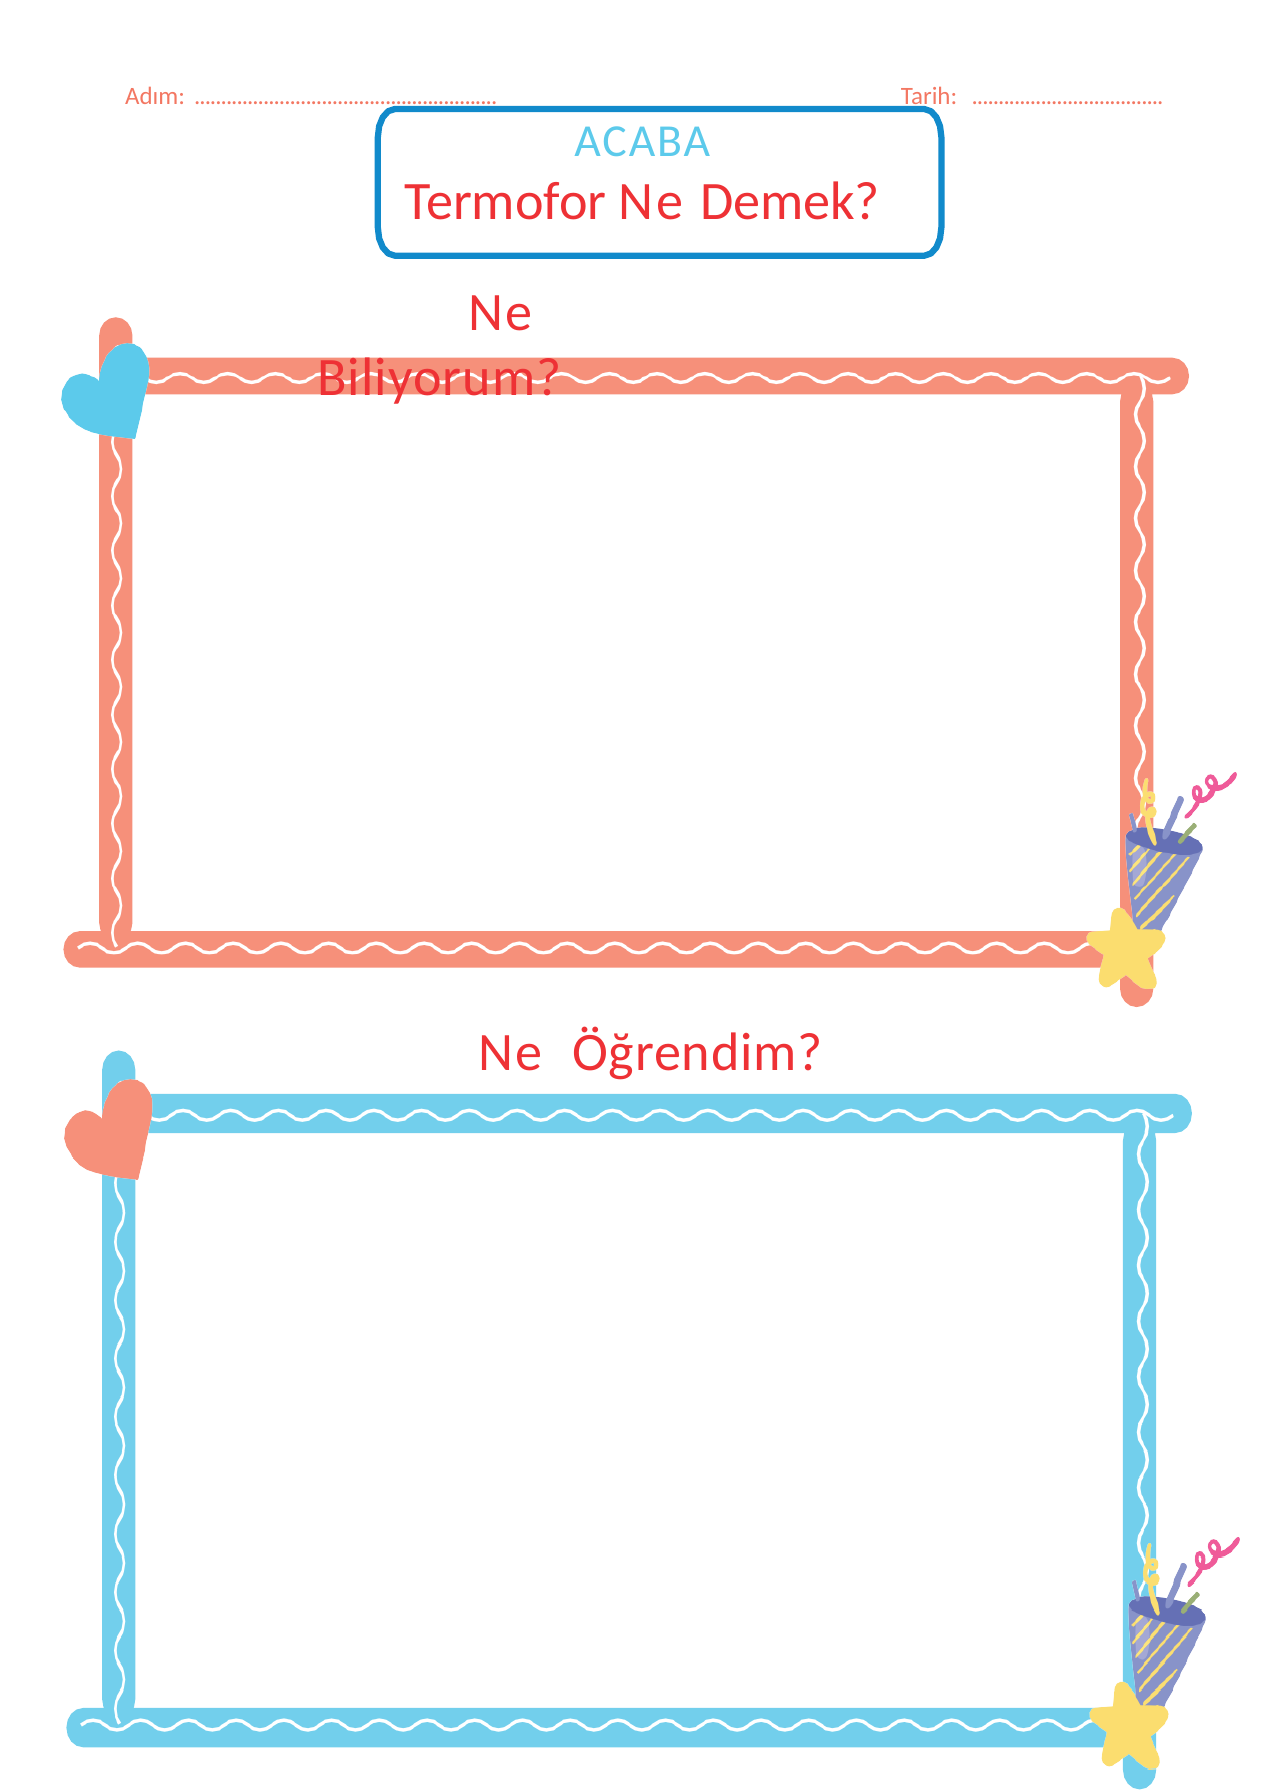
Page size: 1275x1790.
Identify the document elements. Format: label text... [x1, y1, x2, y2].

text_box [377, 109, 942, 256]
text_box Adım: ......................................................... [122, 77, 505, 110]
text_box Tarih: .................................... [898, 77, 1171, 110]
text_box Can ıntıNe Biliyorum? [267, 273, 987, 315]
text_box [64, 1050, 1240, 1790]
text_box Ne Öğrendim? [476, 1016, 828, 1048]
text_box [61, 316, 1237, 1008]
text_box ACABA Termofor Ne Demek? [277, 108, 998, 231]
